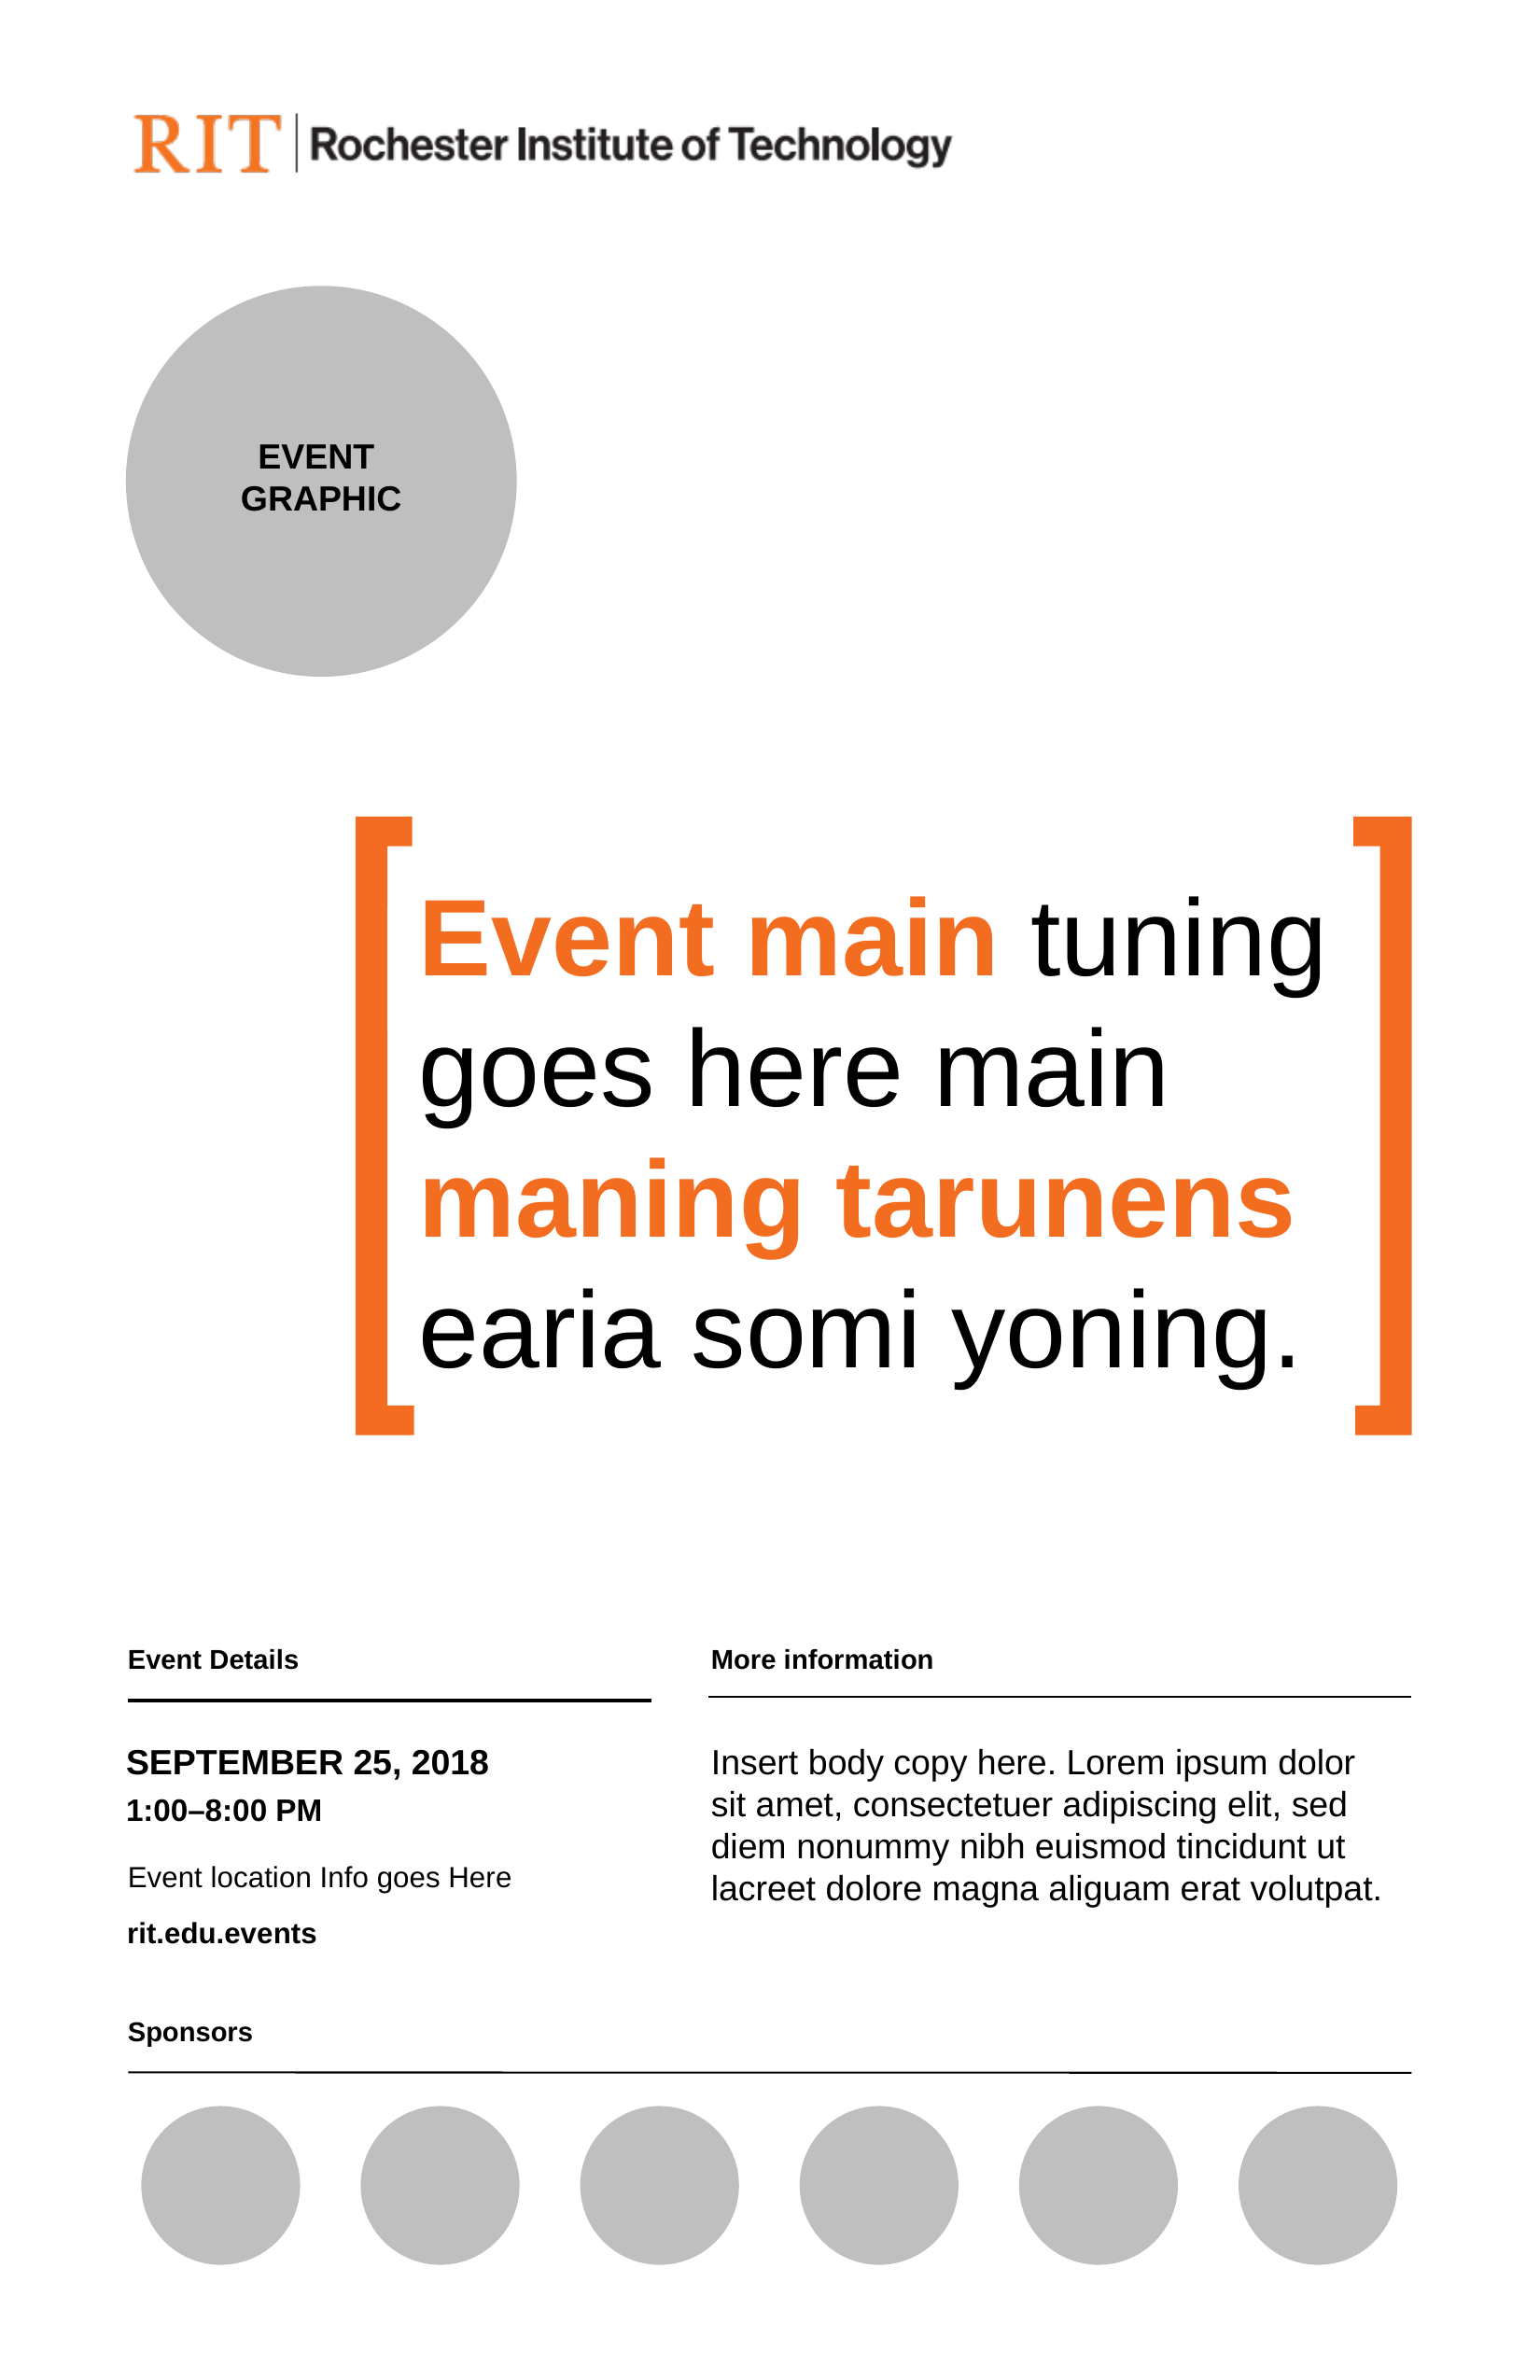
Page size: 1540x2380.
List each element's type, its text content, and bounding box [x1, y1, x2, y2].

text_box [1352, 815, 1413, 1436]
text_box [355, 815, 415, 1436]
text_box [579, 2105, 740, 2266]
picture [128, 102, 966, 184]
text_box Insert body copy here. Lorem ipsum dolor sit amet, consectetuer adipiscing elit, sed diem nonummy nibh euismod tincidunt ut lacreet dolore magna aliguam erat volutpat. [697, 1732, 1412, 2044]
text_box Event main tuning goes here main maning tarunens earia somi yoning. [405, 860, 1352, 1396]
text_box [1237, 2105, 1399, 2266]
text_box EVENT GRAPHIC [189, 427, 454, 536]
text_box rit.edu.events [113, 1908, 523, 1958]
text_box 1:00–8:00 PM [112, 1783, 522, 1830]
text_box [1017, 2105, 1180, 2266]
text_box [140, 2105, 301, 2266]
text_box [124, 285, 518, 679]
text_box More information [697, 1635, 1007, 1683]
text_box [798, 2105, 959, 2266]
text_box Sponsors [114, 2008, 424, 2055]
text_box Event Details [114, 1635, 524, 1683]
text_box SEPTEMBER 25, 2018 [112, 1732, 522, 1780]
text_box [359, 2105, 521, 2266]
text_box Event location Info goes Here [114, 1851, 694, 1900]
